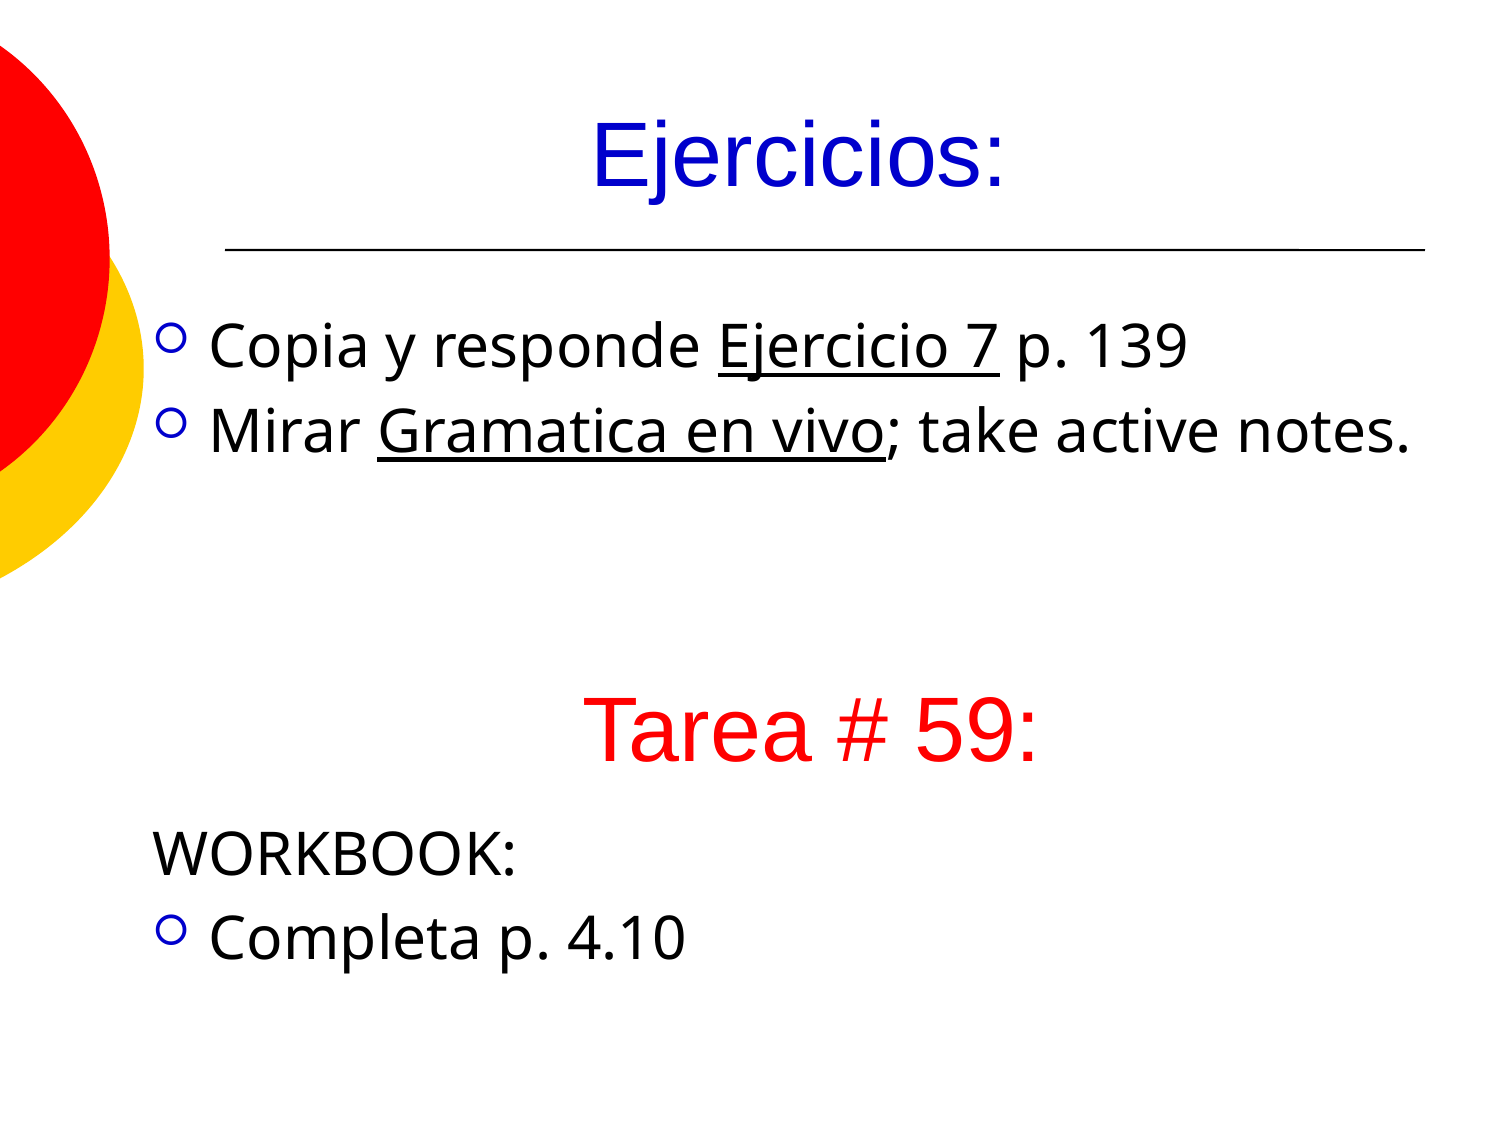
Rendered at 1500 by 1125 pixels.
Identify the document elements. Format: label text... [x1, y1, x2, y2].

list Copia y responde Ejercicio 7 p. 139 Mirar Gramatica en vivo; take active notes. WORKBOOK: Completa p. 4.10 [137, 299, 1463, 1075]
text_box Tarea # 59: [212, 662, 1413, 788]
title Ejercicios: [200, 87, 1400, 213]
